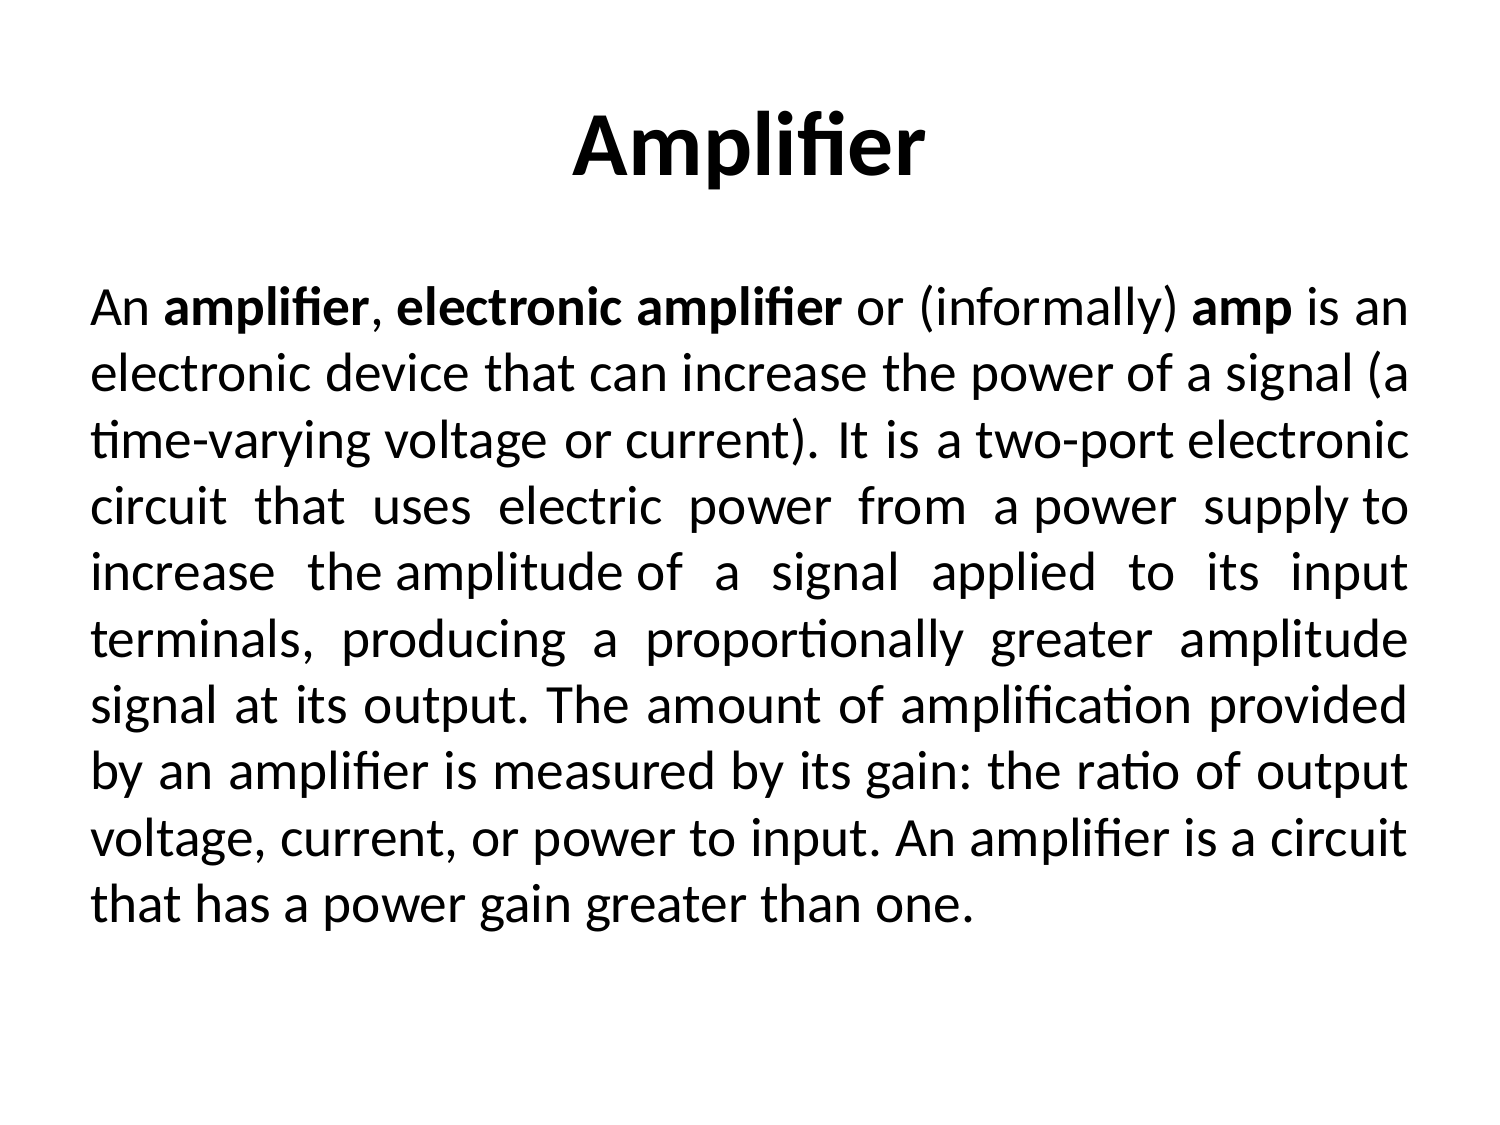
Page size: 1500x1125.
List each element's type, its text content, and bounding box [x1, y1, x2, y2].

title Amplifier [75, 45, 1425, 233]
list An amplifier, electronic amplifier or (informally) amp is an electronic device that can increase the power of a signal (a time-varying voltage or current). It is a two-port electronic circuit that uses electric power from a power supply to increase the amplitude of a signal applied to its input terminals, producing a proportionally greater amplitude signal at its output. The amount of amplification provided by an amplifier is measured by its gain: the ratio of output voltage, current, or power to input. An amplifier is a circuit that has a power gain greater than one. [75, 262, 1425, 1005]
